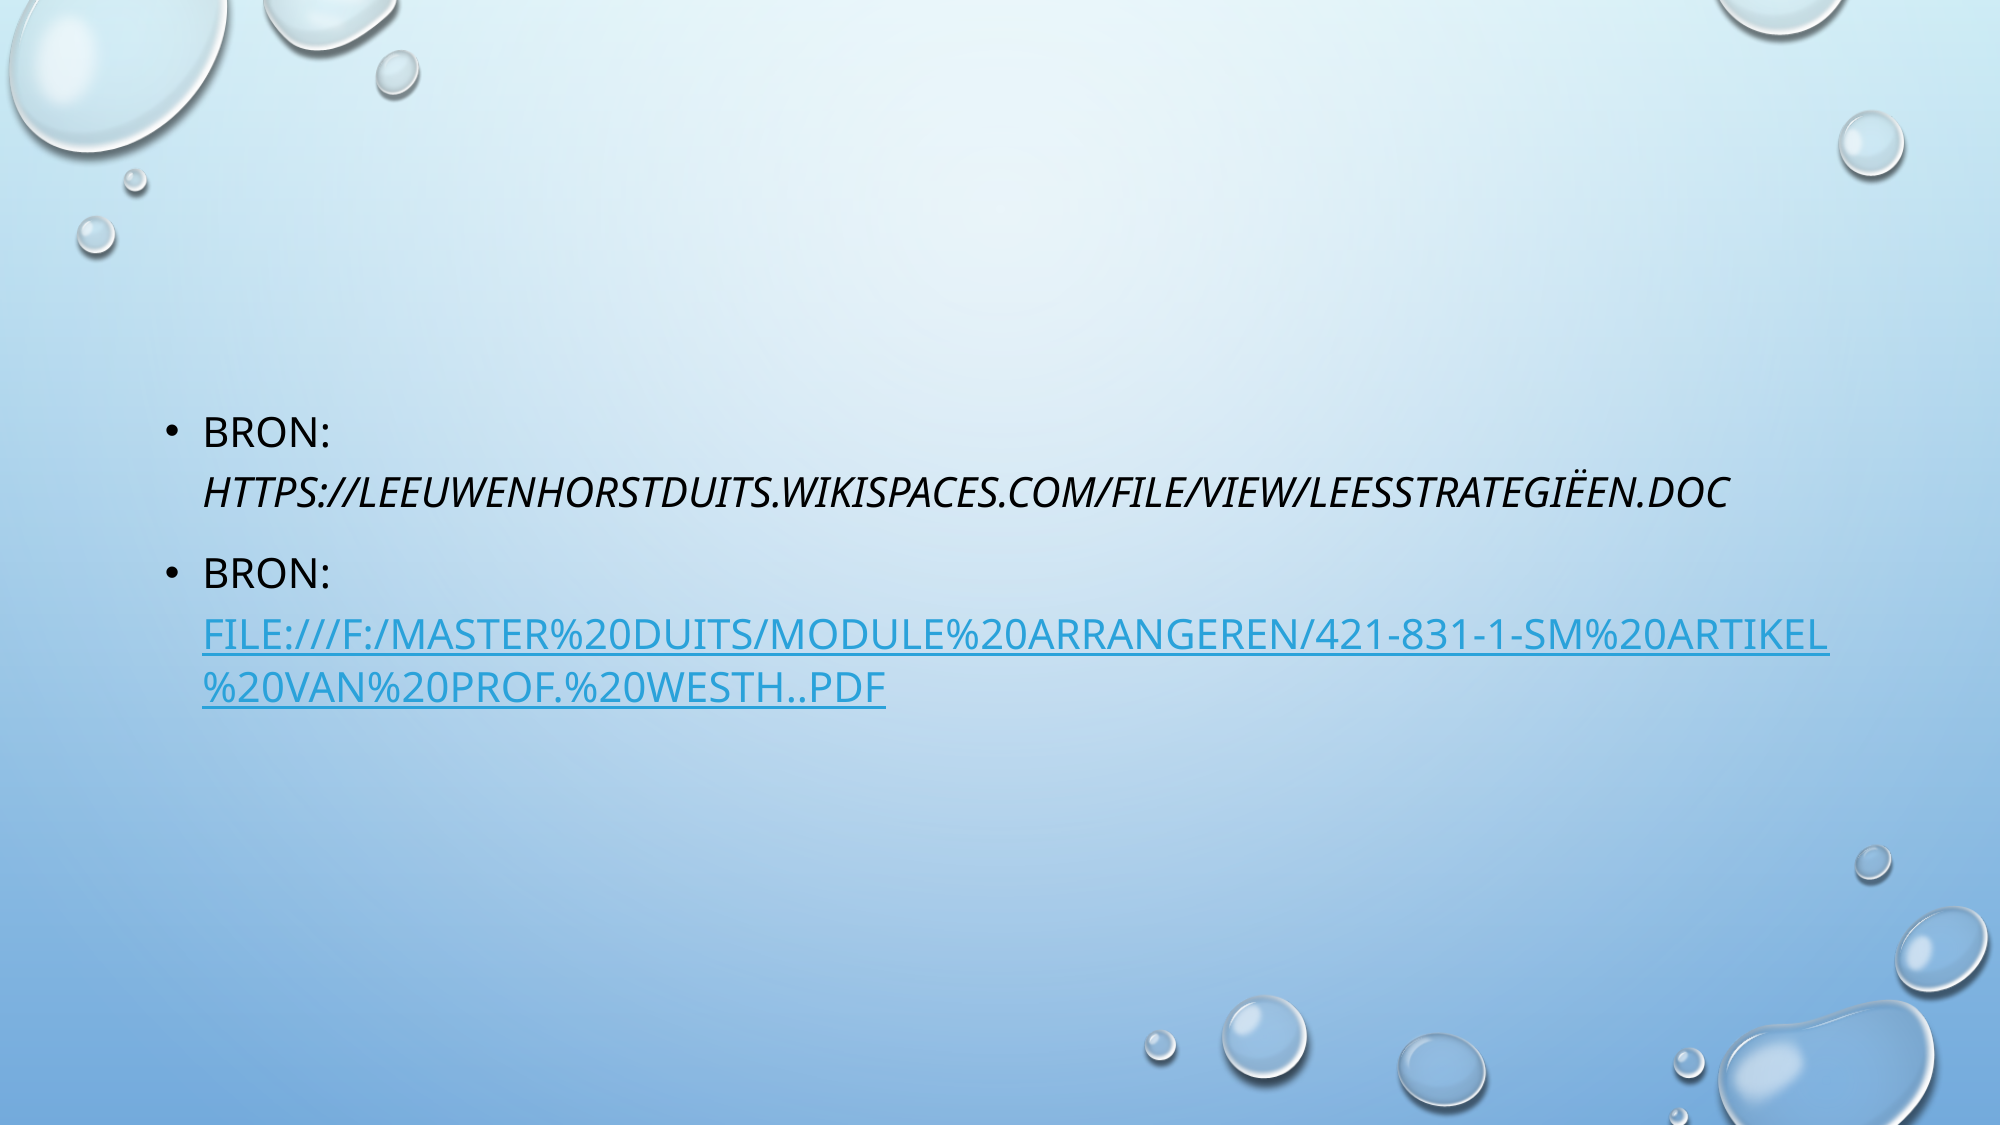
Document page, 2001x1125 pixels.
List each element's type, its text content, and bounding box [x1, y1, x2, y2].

list Bron: https://leeuwenhorstduits.wikispaces.com/file/view/Leesstrategiëen.doc Bron: file:///F:/Master%20Duits/module%20arrangeren/421-831-1-SM%20artikel%20van%20prof.%20Westh..pdf [149, 388, 1850, 950]
picture [0, 0, 2000, 1125]
